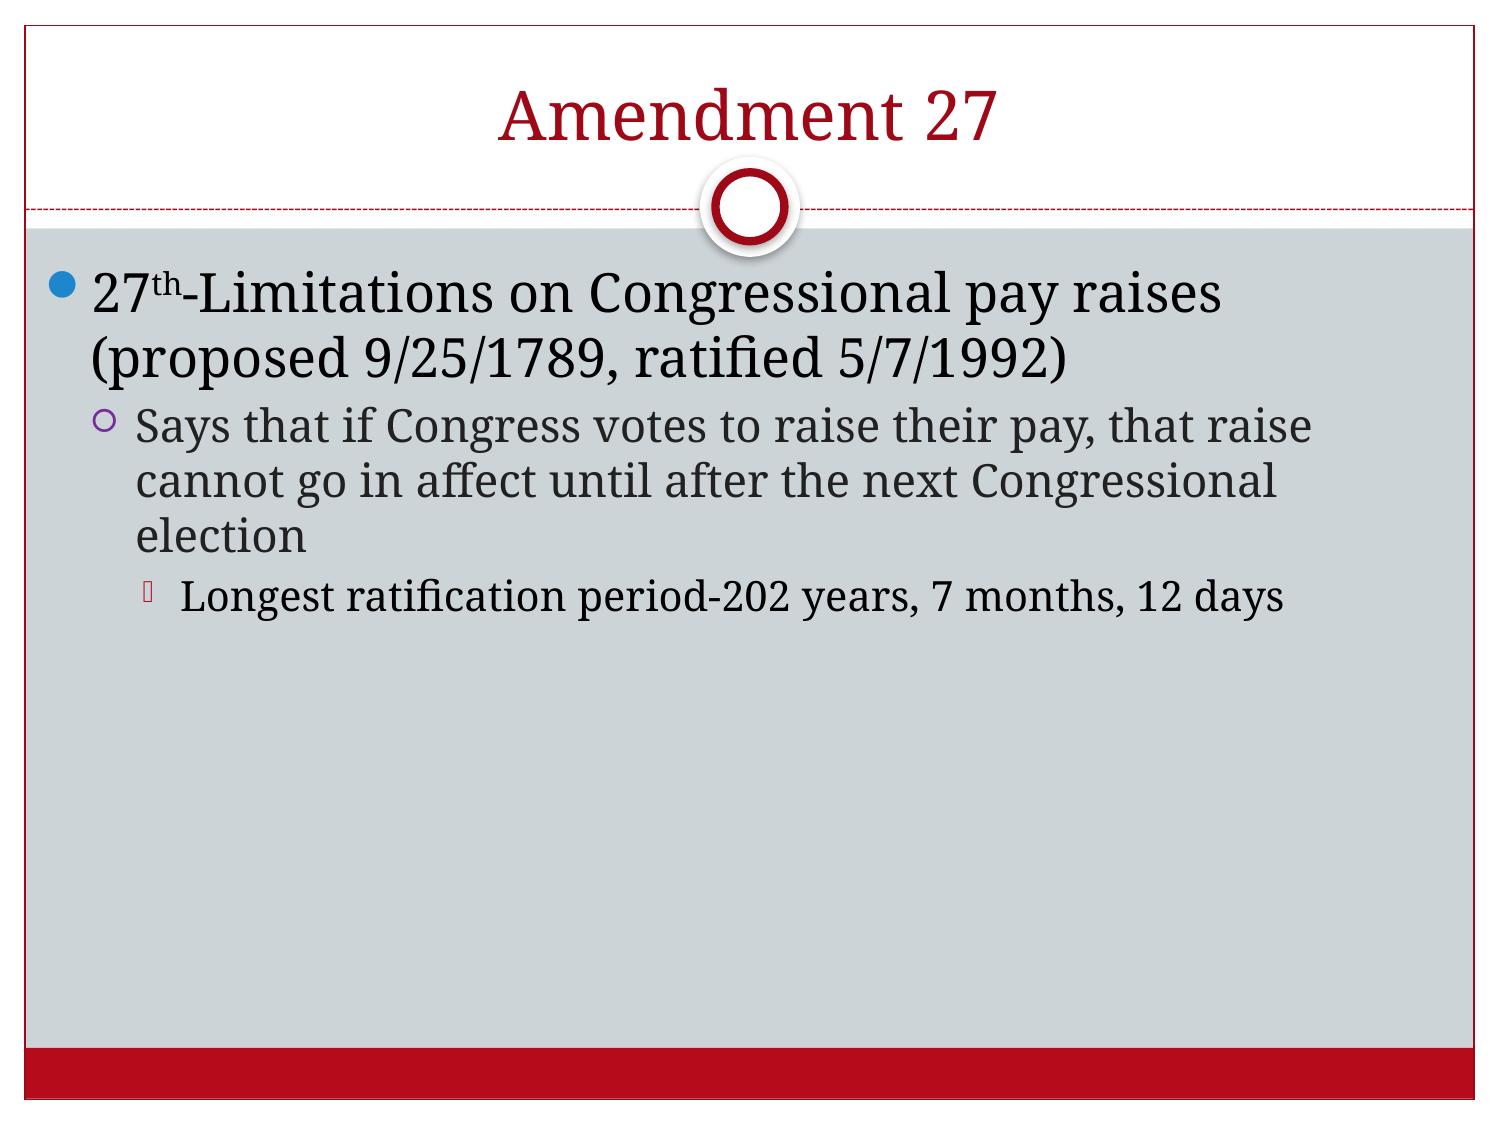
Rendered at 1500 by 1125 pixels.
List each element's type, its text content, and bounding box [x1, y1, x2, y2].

title Amendment 27 [49, 37, 1450, 162]
list 27th-Limitations on Congressional pay raises (proposed 9/25/1789, ratified 5/7/1992) Says that if Congress votes to raise their pay, that raise cannot go in affect until after the next Congressional election Longest ratification period-202 years, 7 months, 12 days [30, 250, 1445, 1001]
